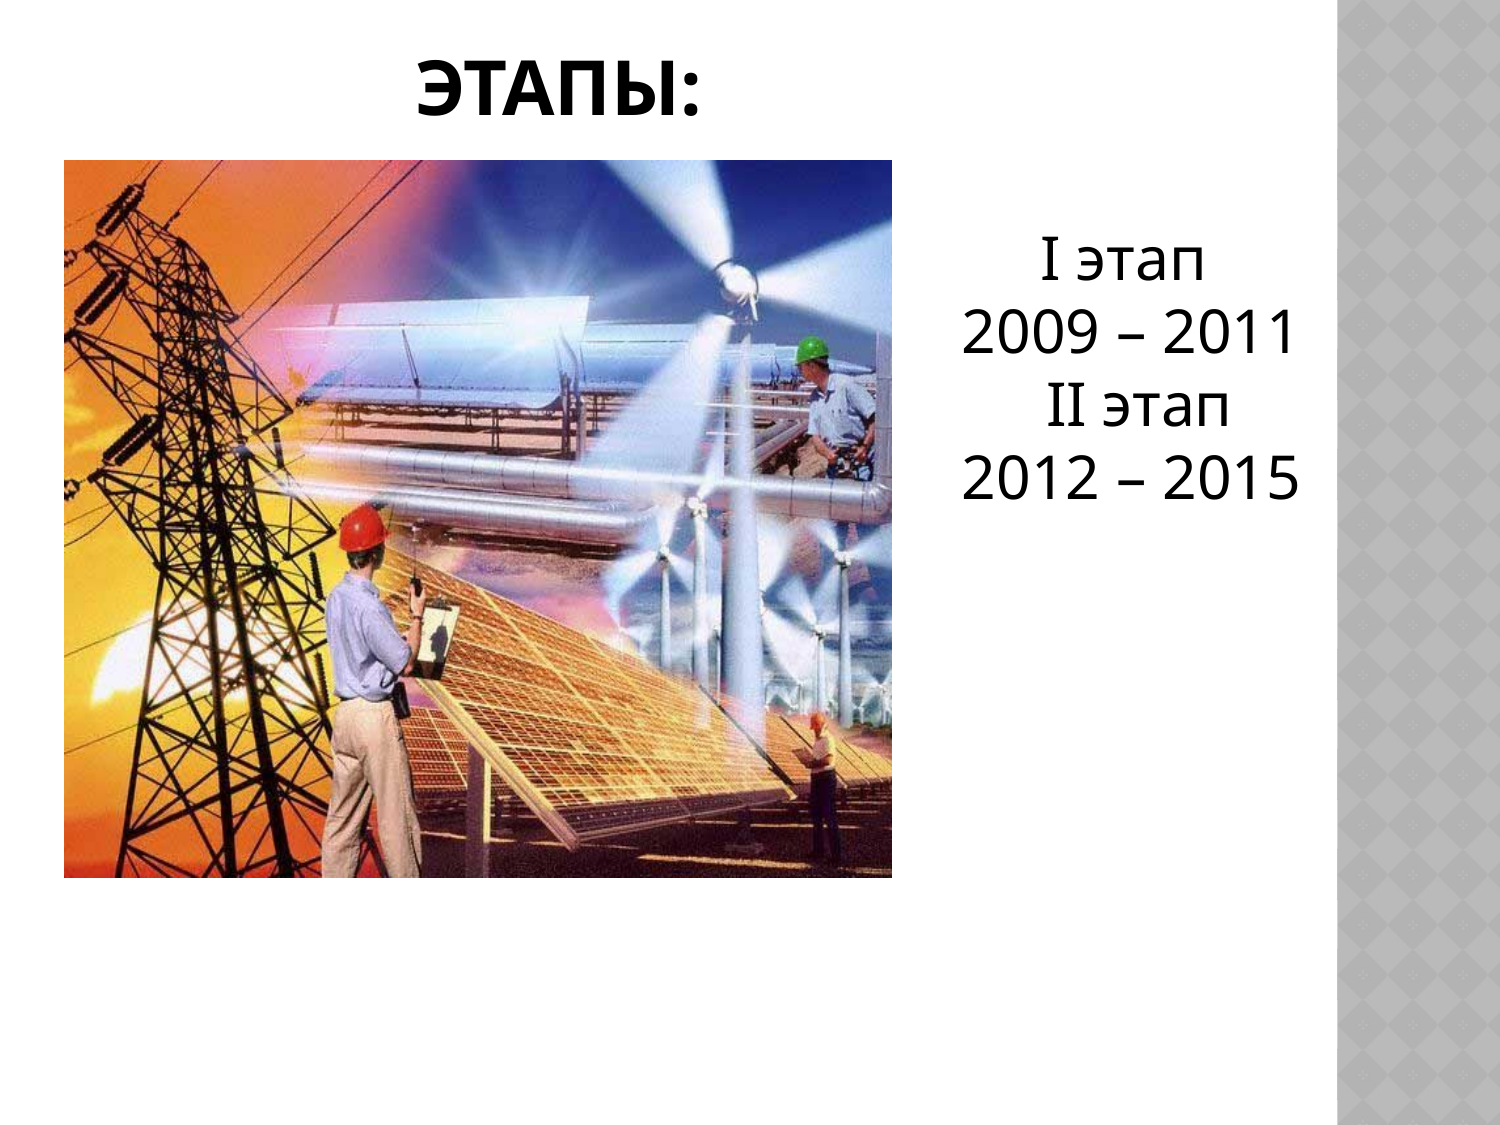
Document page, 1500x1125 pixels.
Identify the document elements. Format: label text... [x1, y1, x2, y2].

title Этапы: [75, 37, 1043, 230]
table_cell 3 [1337, 0, 1500, 1125]
list I этап 2009 – 2011 II этап 2012 – 2015 [950, 219, 1306, 646]
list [64, 160, 893, 879]
